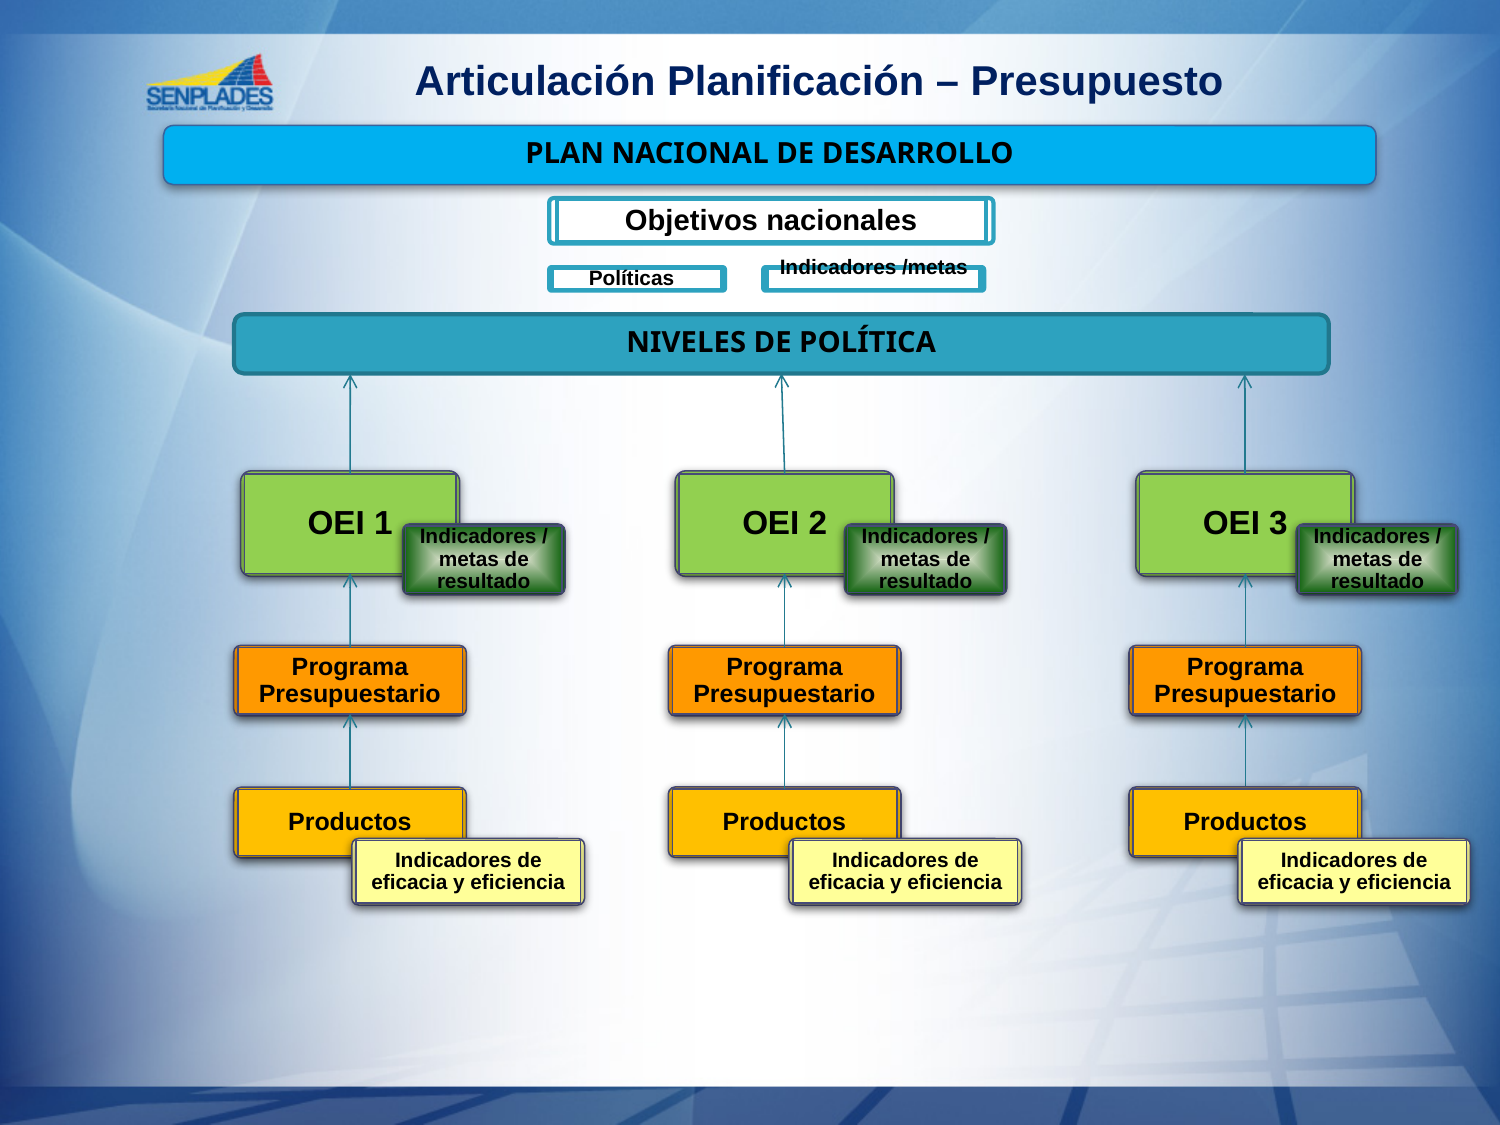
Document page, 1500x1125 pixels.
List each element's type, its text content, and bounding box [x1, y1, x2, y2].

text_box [548, 197, 994, 244]
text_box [548, 266, 726, 291]
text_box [844, 523, 1008, 595]
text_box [1237, 838, 1471, 906]
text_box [402, 523, 566, 595]
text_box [668, 645, 902, 717]
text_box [240, 470, 460, 577]
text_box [674, 470, 895, 577]
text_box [668, 786, 902, 858]
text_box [233, 645, 467, 717]
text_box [233, 786, 467, 859]
text_box Articulación Planificación – Presupuesto [144, 7, 1495, 126]
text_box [1135, 470, 1356, 577]
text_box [762, 266, 985, 291]
text_box NIVELES DE POLÍTICA [231, 312, 1331, 376]
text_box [351, 838, 585, 906]
picture [0, 0, 1500, 1125]
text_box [788, 838, 1022, 906]
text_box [1128, 786, 1362, 858]
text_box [1128, 645, 1362, 717]
text_box PLAN NACIONAL DE DESARROLLO [162, 124, 1377, 186]
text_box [781, 373, 785, 475]
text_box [1295, 523, 1459, 595]
